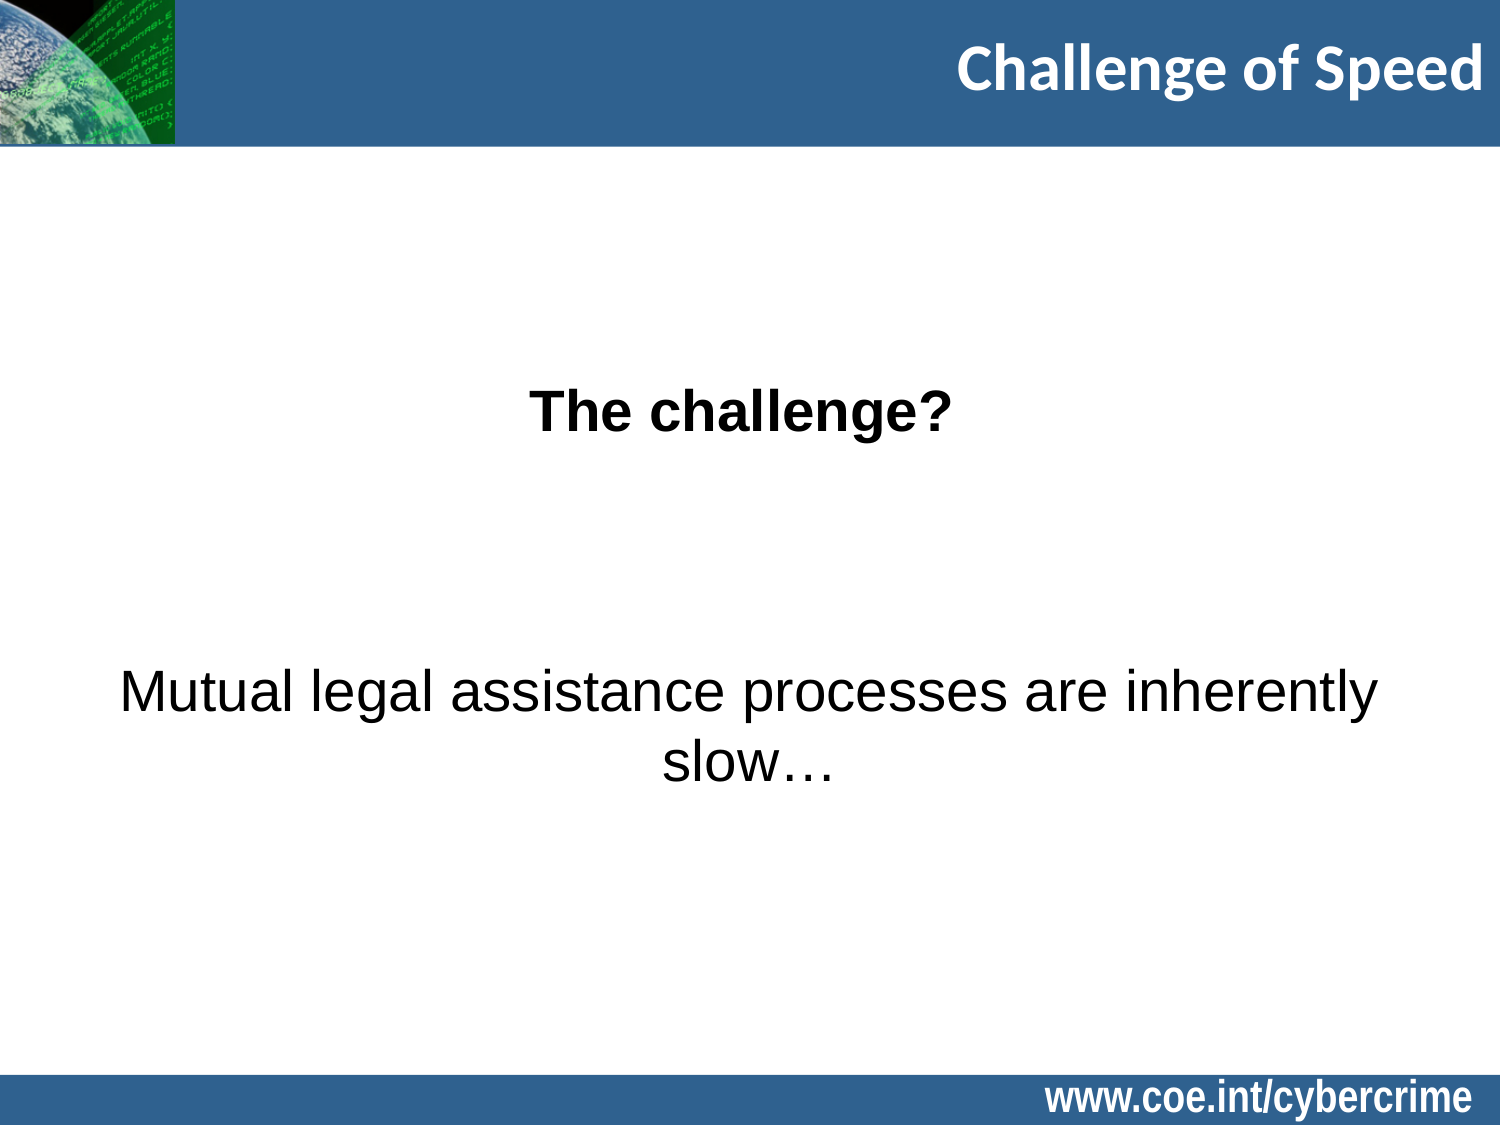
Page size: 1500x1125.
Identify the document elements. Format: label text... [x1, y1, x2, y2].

text_box [0, 1073, 1030, 1125]
picture [0, 0, 175, 144]
text_box Challenge of Speed [177, 0, 1500, 149]
text_box www.coe.int/cybercrime [1030, 1059, 1500, 1125]
text_box The challenge? Mutual legal assistance processes are inherently slow… [19, 156, 1481, 801]
